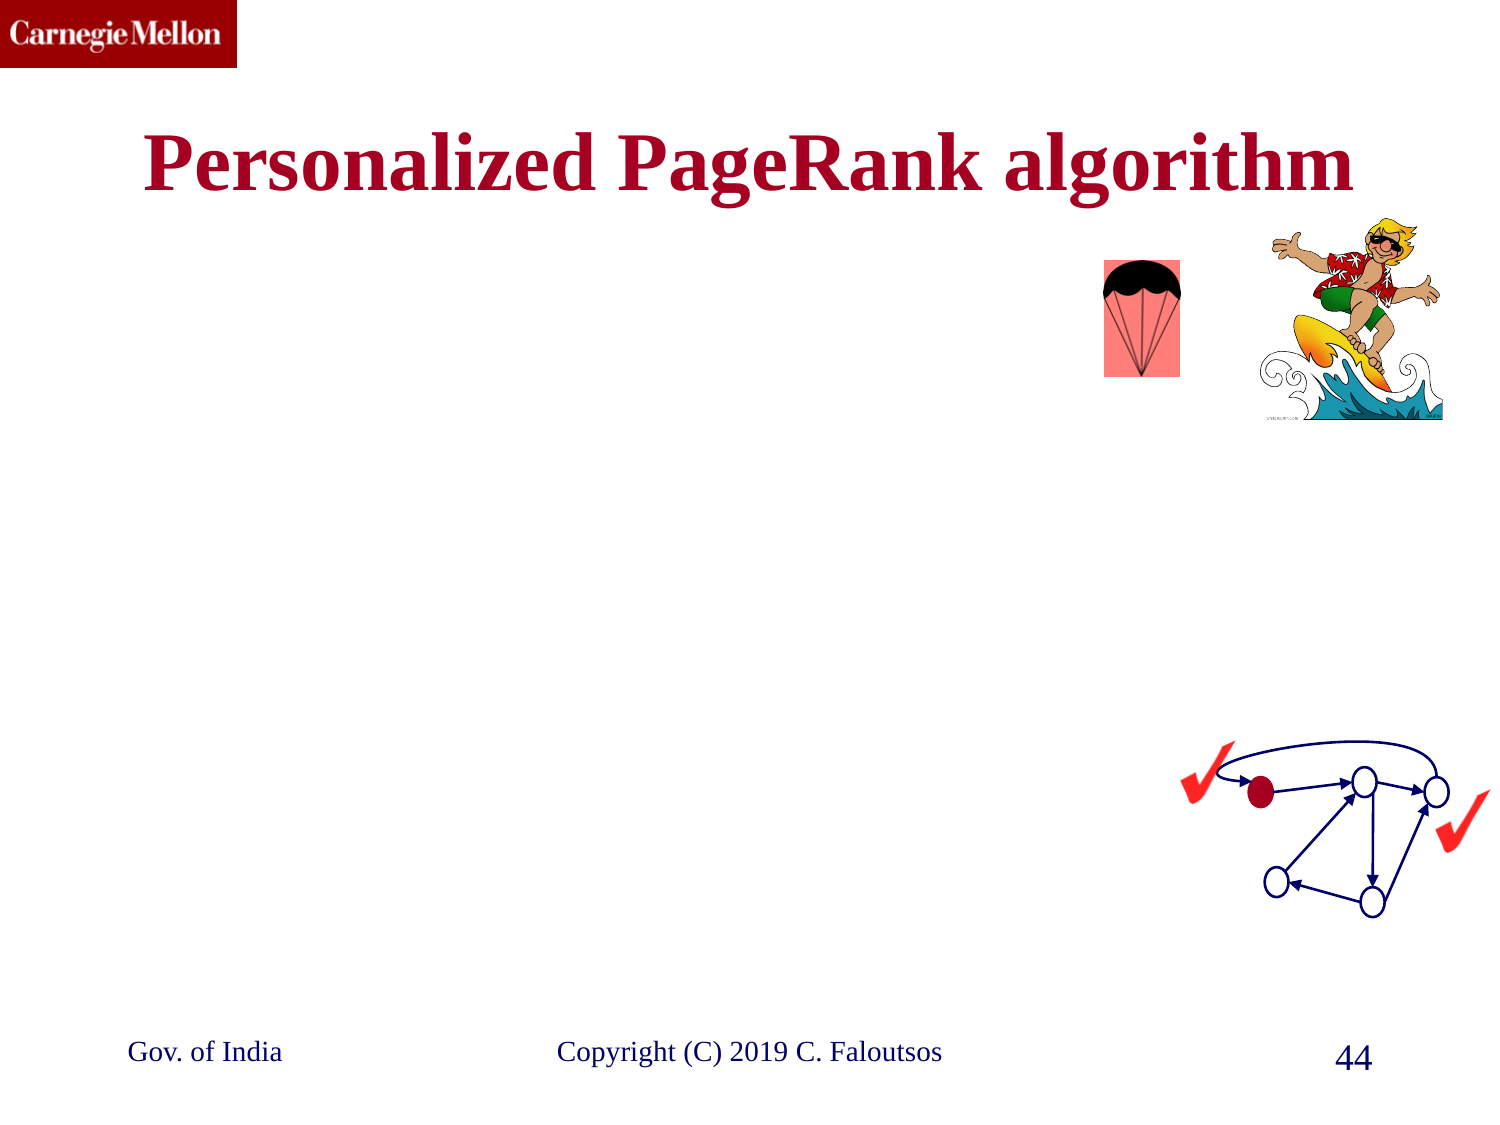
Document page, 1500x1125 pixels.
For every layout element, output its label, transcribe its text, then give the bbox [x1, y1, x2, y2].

picture [1435, 789, 1491, 854]
title Personalized PageRank algorithm [112, 99, 1388, 213]
slide_number Gov. of India [112, 1024, 426, 1101]
picture [1256, 212, 1449, 425]
slide_number 44 [1074, 1024, 1388, 1101]
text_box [1248, 766, 1449, 918]
footer Copyright (C) 2019 C. Faloutsos [512, 1024, 988, 1101]
picture [0, 0, 237, 68]
picture [1180, 740, 1236, 805]
picture [1103, 259, 1181, 377]
